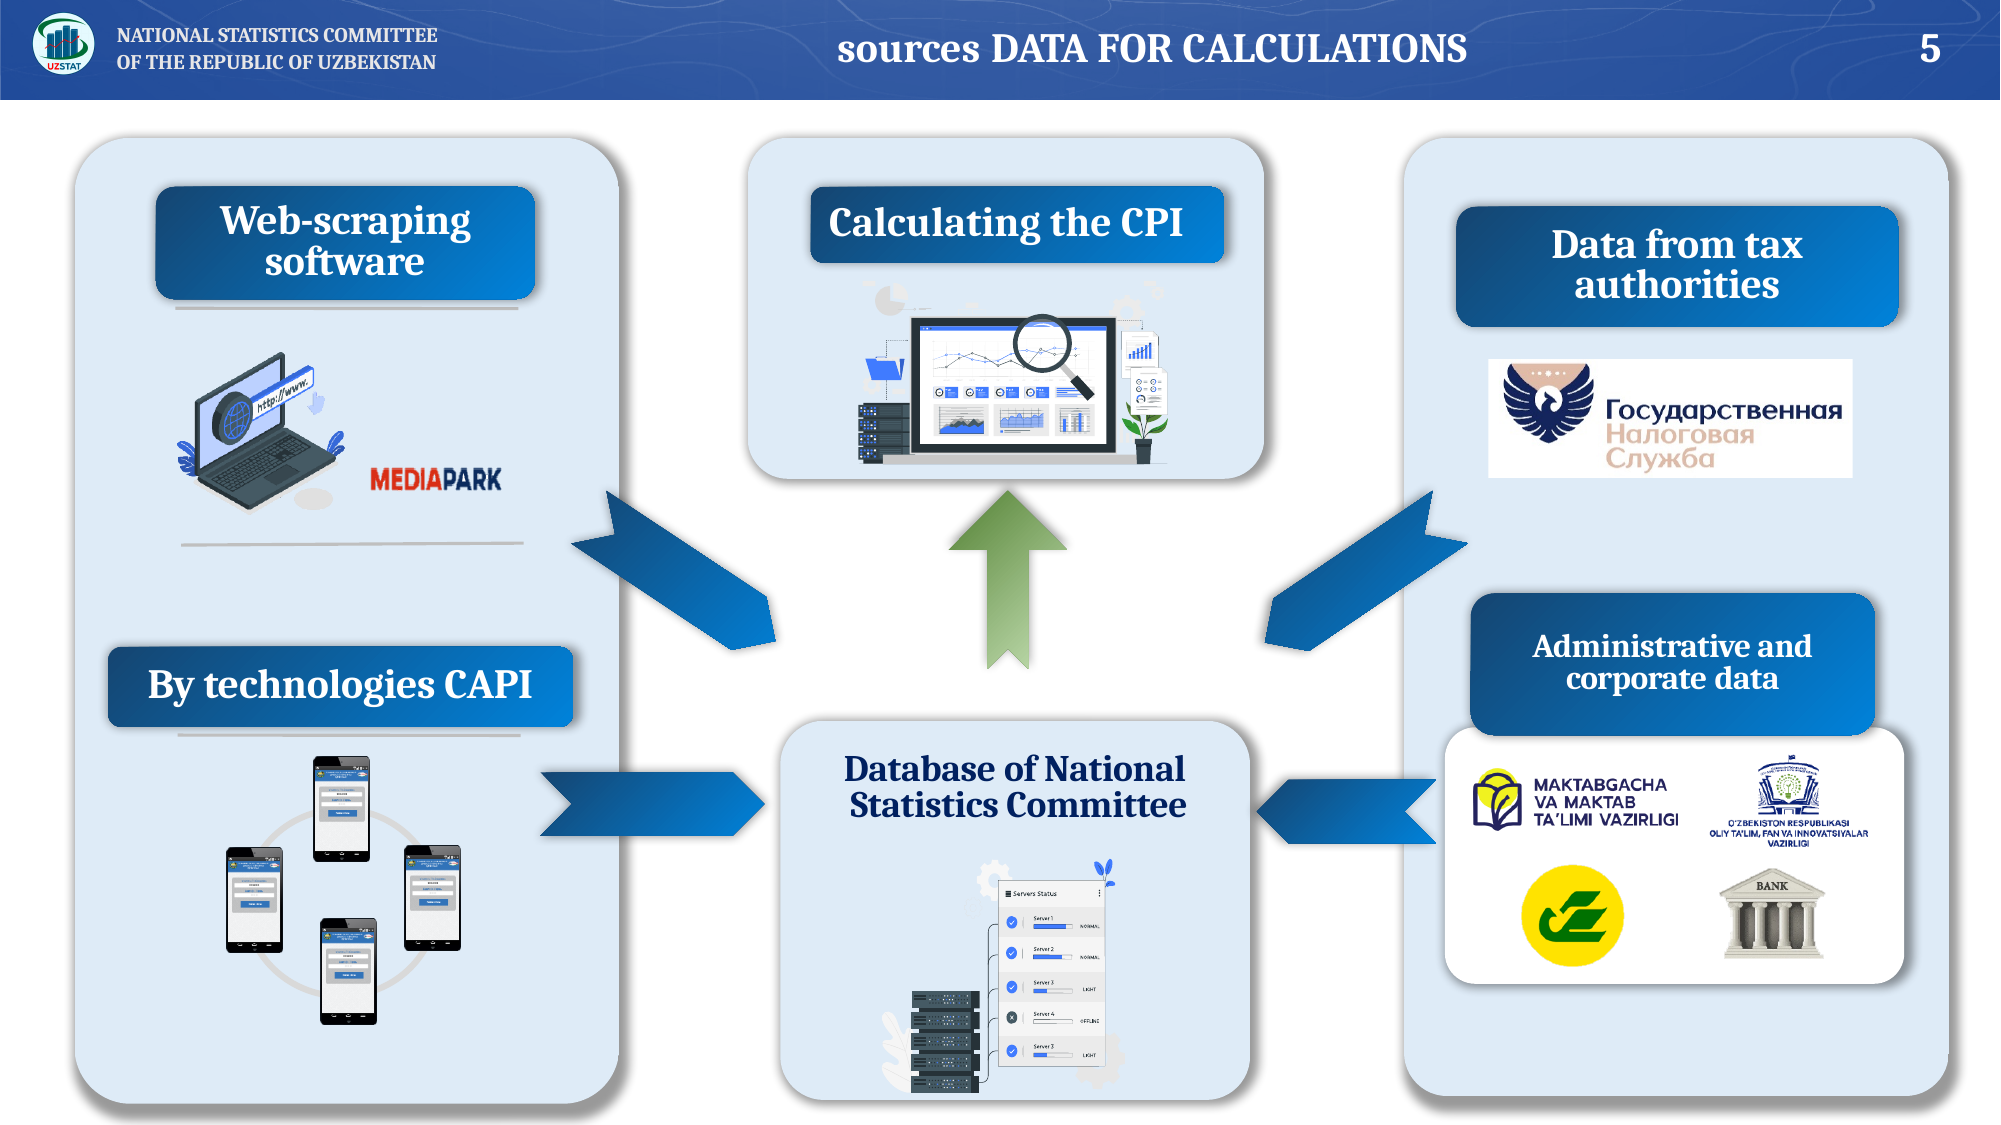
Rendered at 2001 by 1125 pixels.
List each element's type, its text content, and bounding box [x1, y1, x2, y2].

picture [1488, 359, 1853, 478]
picture [1700, 746, 1875, 851]
text_box Administrative and corporate data [1469, 592, 1876, 737]
text_box By technologies CAPI [106, 645, 574, 729]
picture [1473, 768, 1678, 831]
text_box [313, 756, 370, 863]
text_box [404, 845, 461, 951]
picture [1517, 863, 1628, 968]
text_box Data from tax authorities [1455, 205, 1900, 328]
picture [881, 858, 1125, 1093]
text_box [73, 136, 621, 1105]
text_box [1263, 488, 1471, 653]
text_box [779, 719, 1252, 1101]
picture [0, 0, 2000, 100]
picture [1700, 857, 1841, 970]
text_box Database of National Statistics Committee [827, 745, 1203, 832]
picture [170, 346, 356, 530]
text_box Web-scraping software [154, 185, 536, 301]
text_box [568, 488, 777, 651]
text_box [1255, 778, 1439, 845]
text_box [946, 489, 1070, 672]
picture [364, 446, 511, 509]
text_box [858, 280, 1168, 465]
text_box Calculating the CPI [809, 185, 1225, 264]
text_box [226, 847, 283, 953]
text_box [259, 812, 425, 995]
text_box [320, 918, 377, 1025]
text_box [746, 136, 1266, 480]
text_box [537, 771, 766, 837]
text_box [1403, 136, 1950, 1098]
text_box [1895, 100, 1913, 108]
text_box [1443, 727, 1906, 985]
